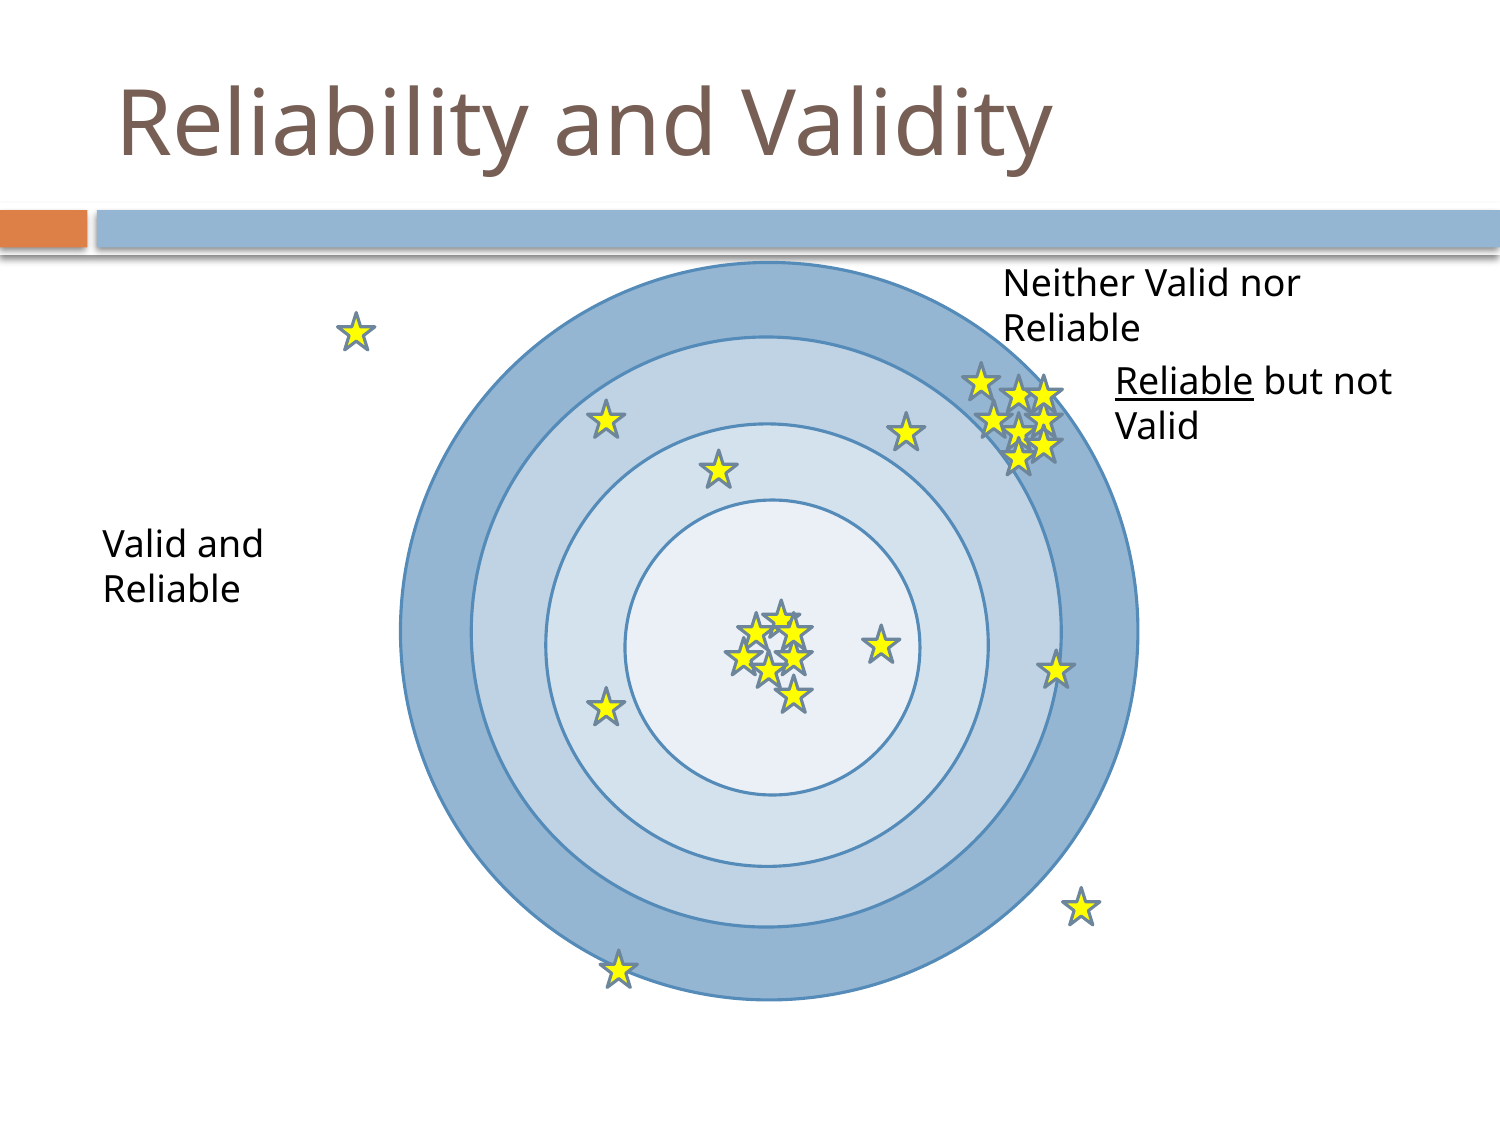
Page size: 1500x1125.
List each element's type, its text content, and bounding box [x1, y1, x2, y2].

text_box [962, 349, 1463, 476]
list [100, 262, 1439, 511]
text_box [87, 512, 813, 688]
text_box Neither Valid nor Reliable [987, 251, 1425, 261]
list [100, 485, 1439, 1001]
title Reliability and Validity [100, 37, 1438, 200]
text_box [337, 312, 1101, 988]
